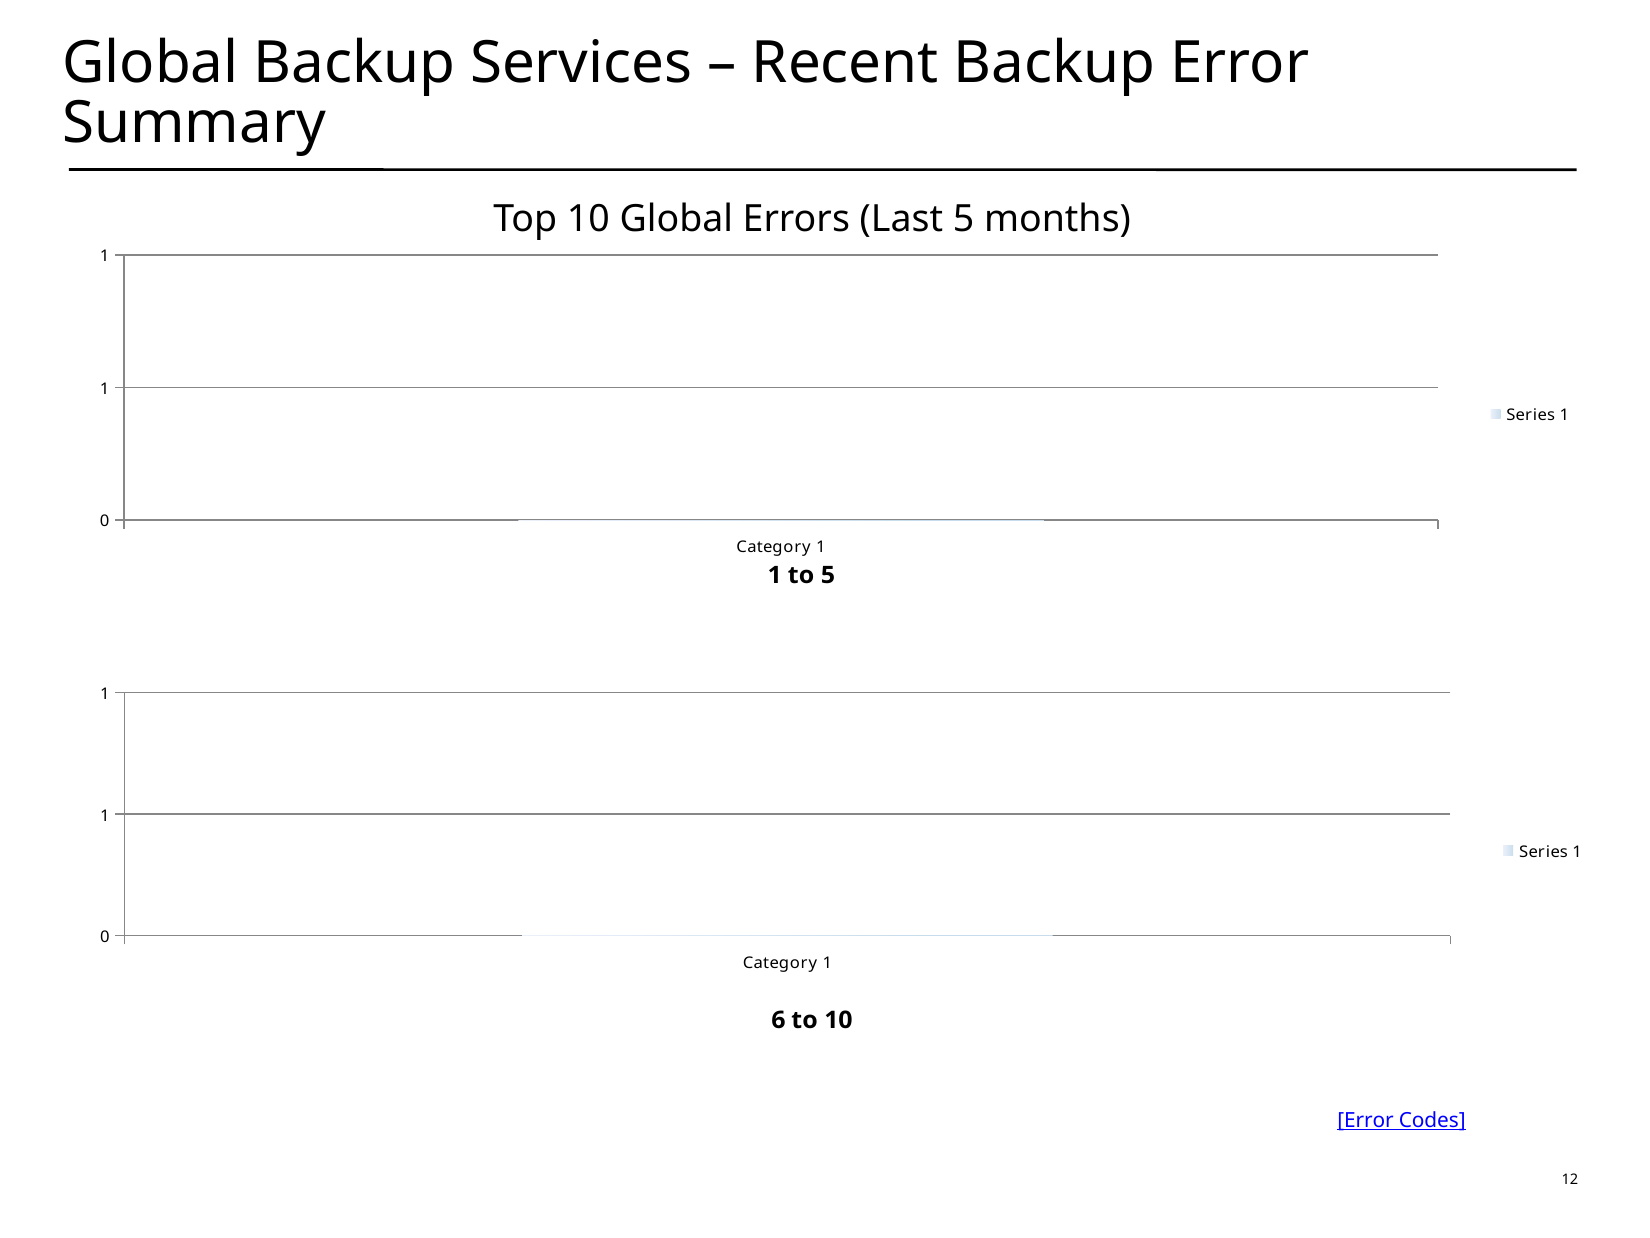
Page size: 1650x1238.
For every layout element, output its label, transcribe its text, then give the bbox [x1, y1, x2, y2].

text_box [Error Codes] [1337, 1106, 1538, 1144]
chart [62, 243, 1588, 599]
chart [49, 668, 1601, 1044]
title Global Backup Services – Recent Backup Error Summary [62, 0, 1571, 155]
slide_number 11 [1510, 1125, 1579, 1188]
text_box Top 10 Global Errors (Last 5 months) [375, 193, 1250, 242]
